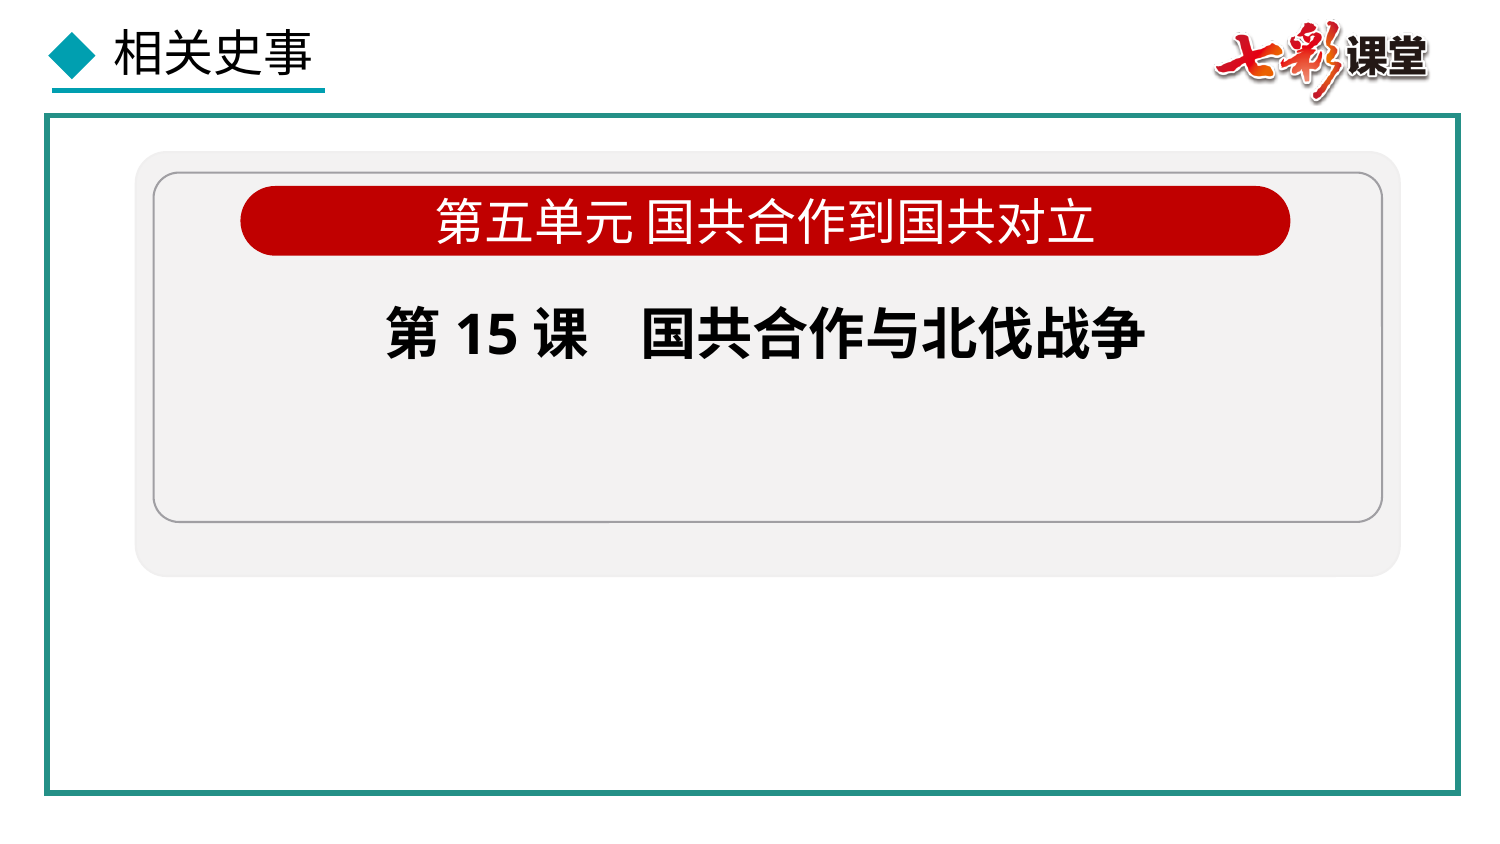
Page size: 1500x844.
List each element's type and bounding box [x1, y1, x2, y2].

picture [1210, 15, 1434, 106]
text_box [134, 151, 1401, 578]
text_box [152, 171, 1384, 524]
